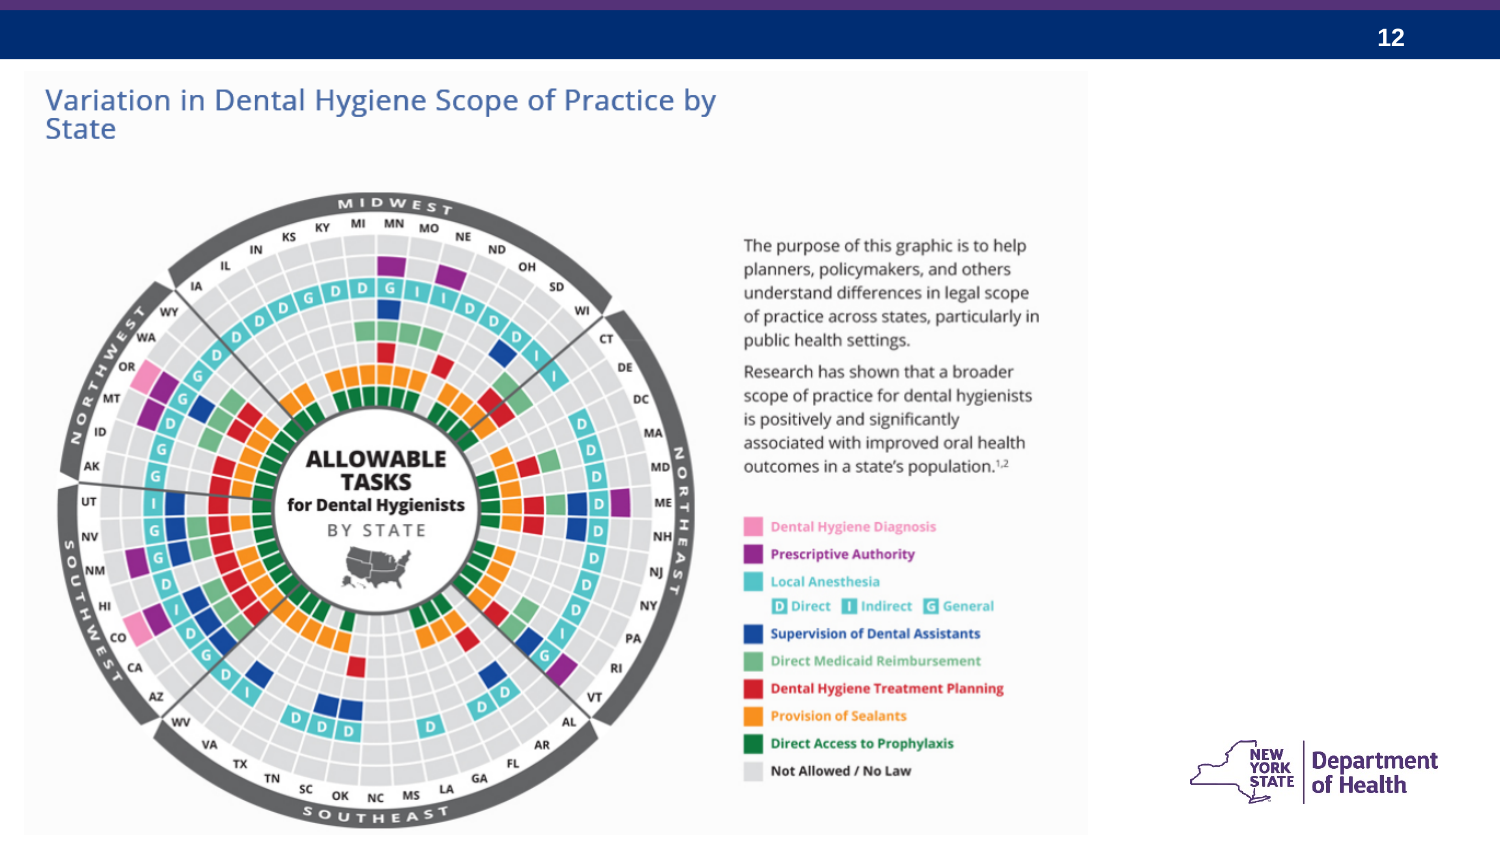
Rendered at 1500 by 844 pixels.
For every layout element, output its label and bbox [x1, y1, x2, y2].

picture [1190, 740, 1438, 804]
picture [24, 71, 1088, 836]
